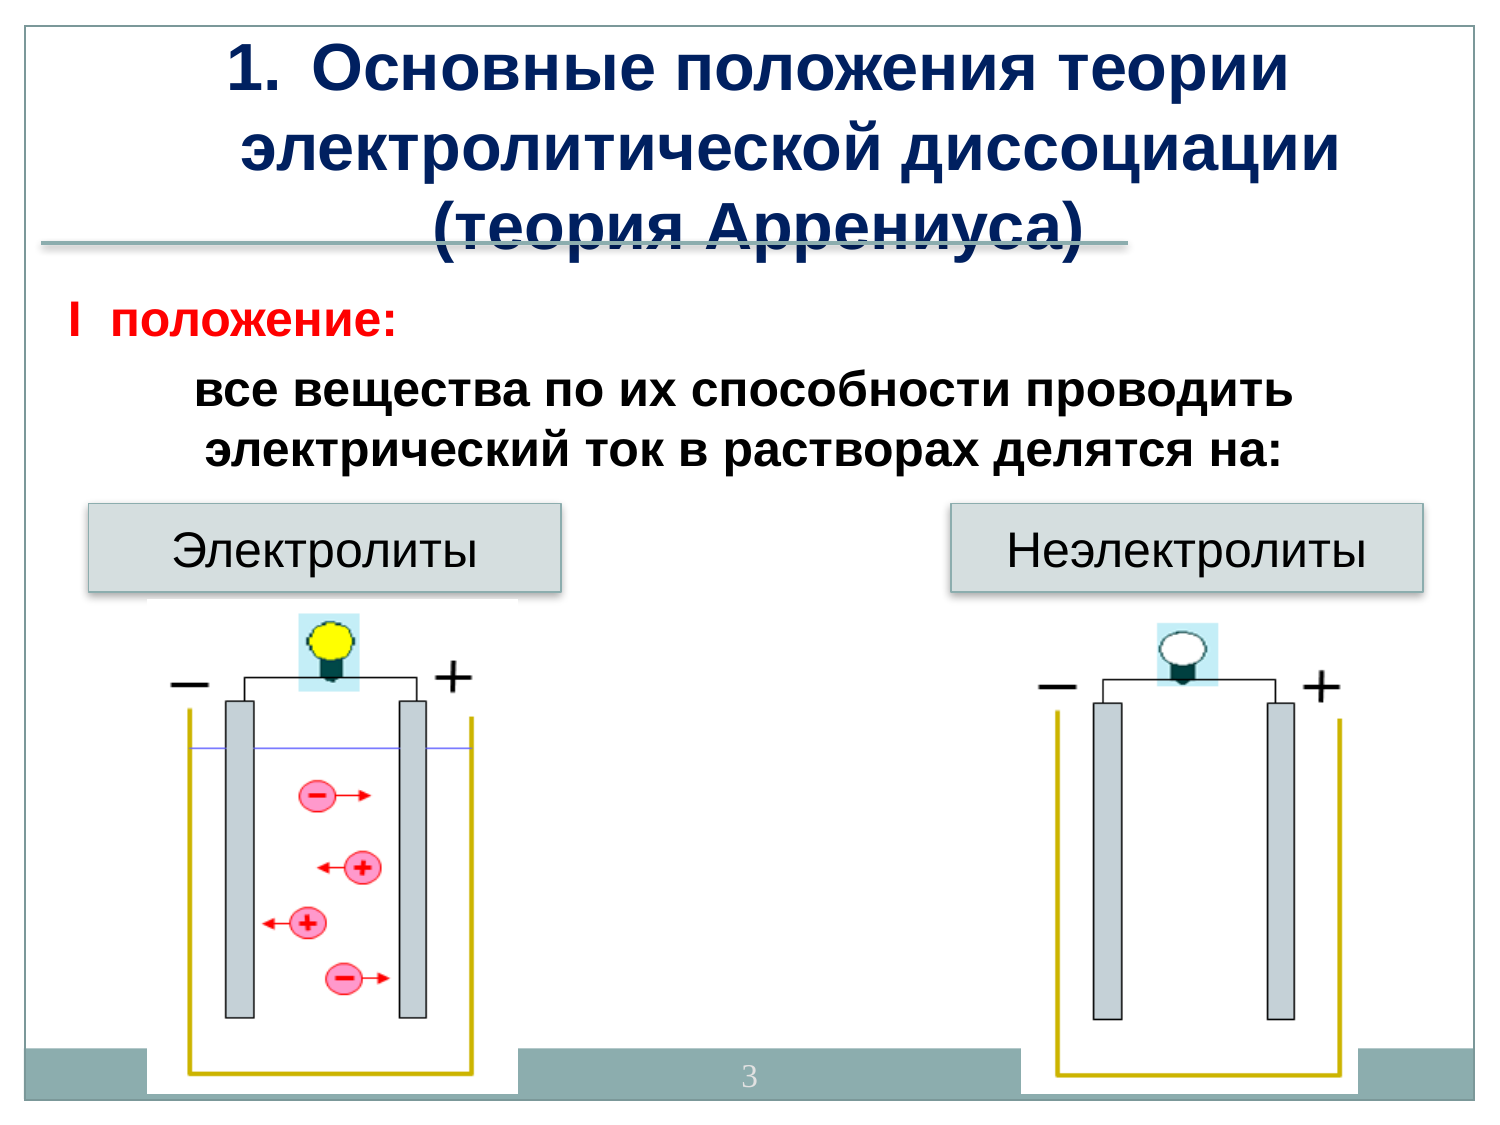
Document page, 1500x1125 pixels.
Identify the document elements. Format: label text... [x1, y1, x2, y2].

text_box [88, 503, 562, 1095]
text_box Основные положения теории электролитической диссоциации (теория Аррениуса) [0, 31, 1500, 256]
slide_number 3 [699, 1037, 800, 1110]
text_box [950, 503, 1424, 1095]
text_box I положение: все вещества по их способности проводить электрический ток в растворах делятся на: [53, 278, 1436, 484]
